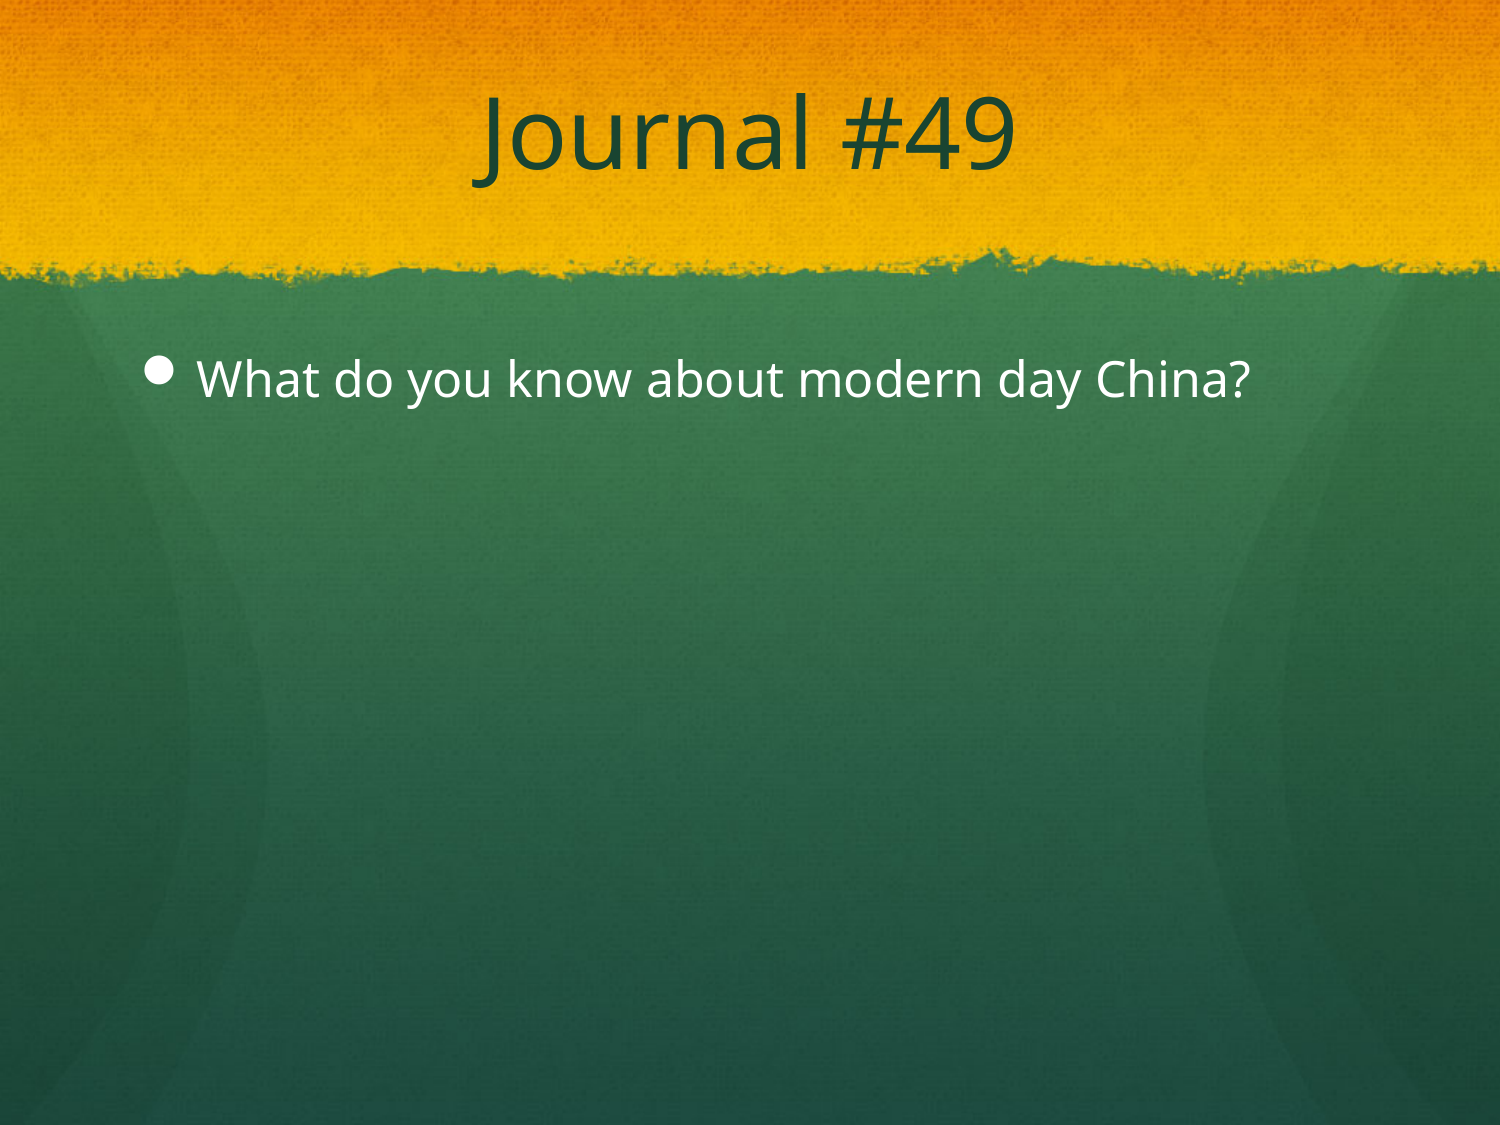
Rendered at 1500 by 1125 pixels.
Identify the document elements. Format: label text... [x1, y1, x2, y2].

picture [0, 0, 1500, 1125]
title Journal #49 [125, 13, 1375, 246]
list What do you know about modern day China? [125, 339, 1375, 1026]
